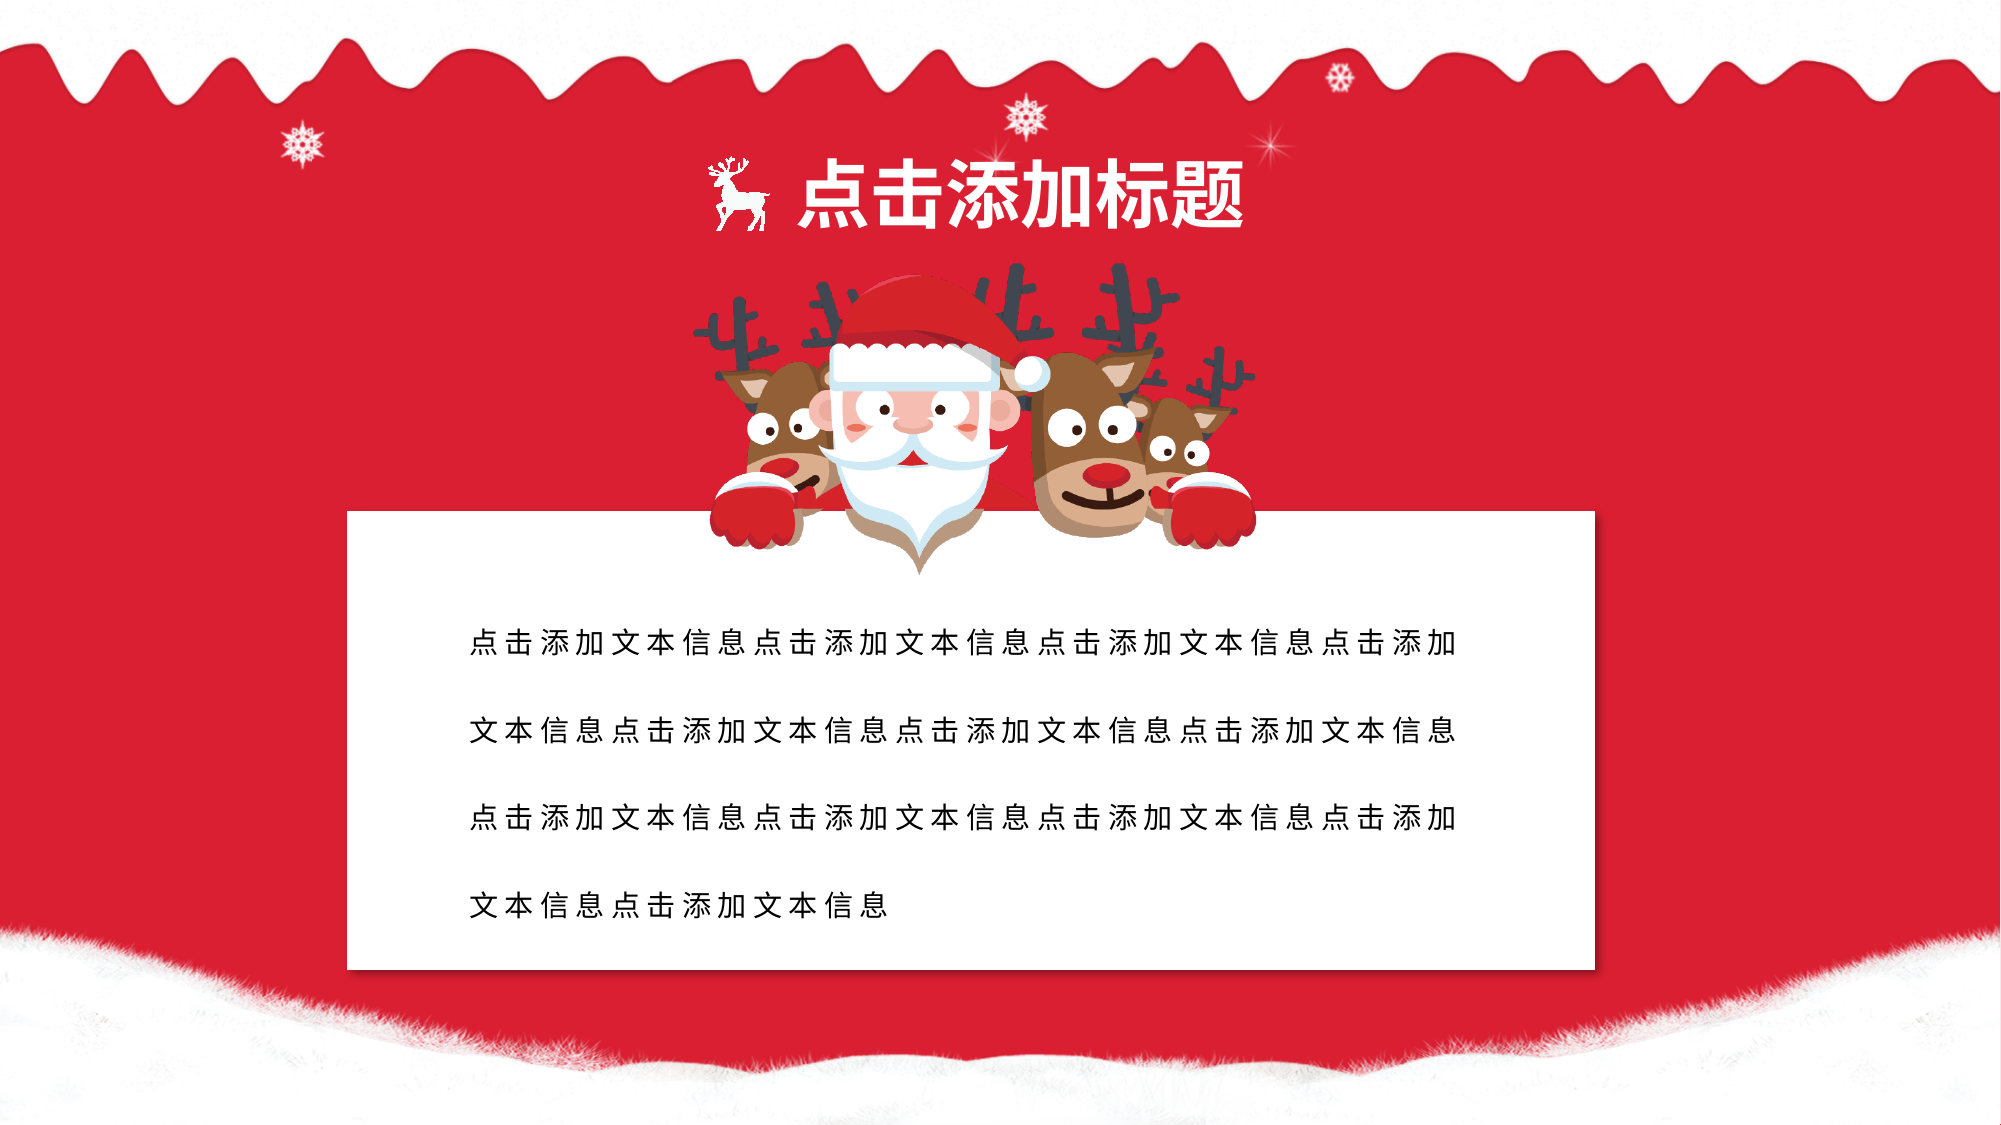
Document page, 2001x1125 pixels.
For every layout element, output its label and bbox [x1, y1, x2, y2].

picture [0, 866, 2001, 1125]
text_box [708, 140, 1298, 247]
text_box [348, 95, 1595, 969]
picture [0, 0, 2001, 189]
